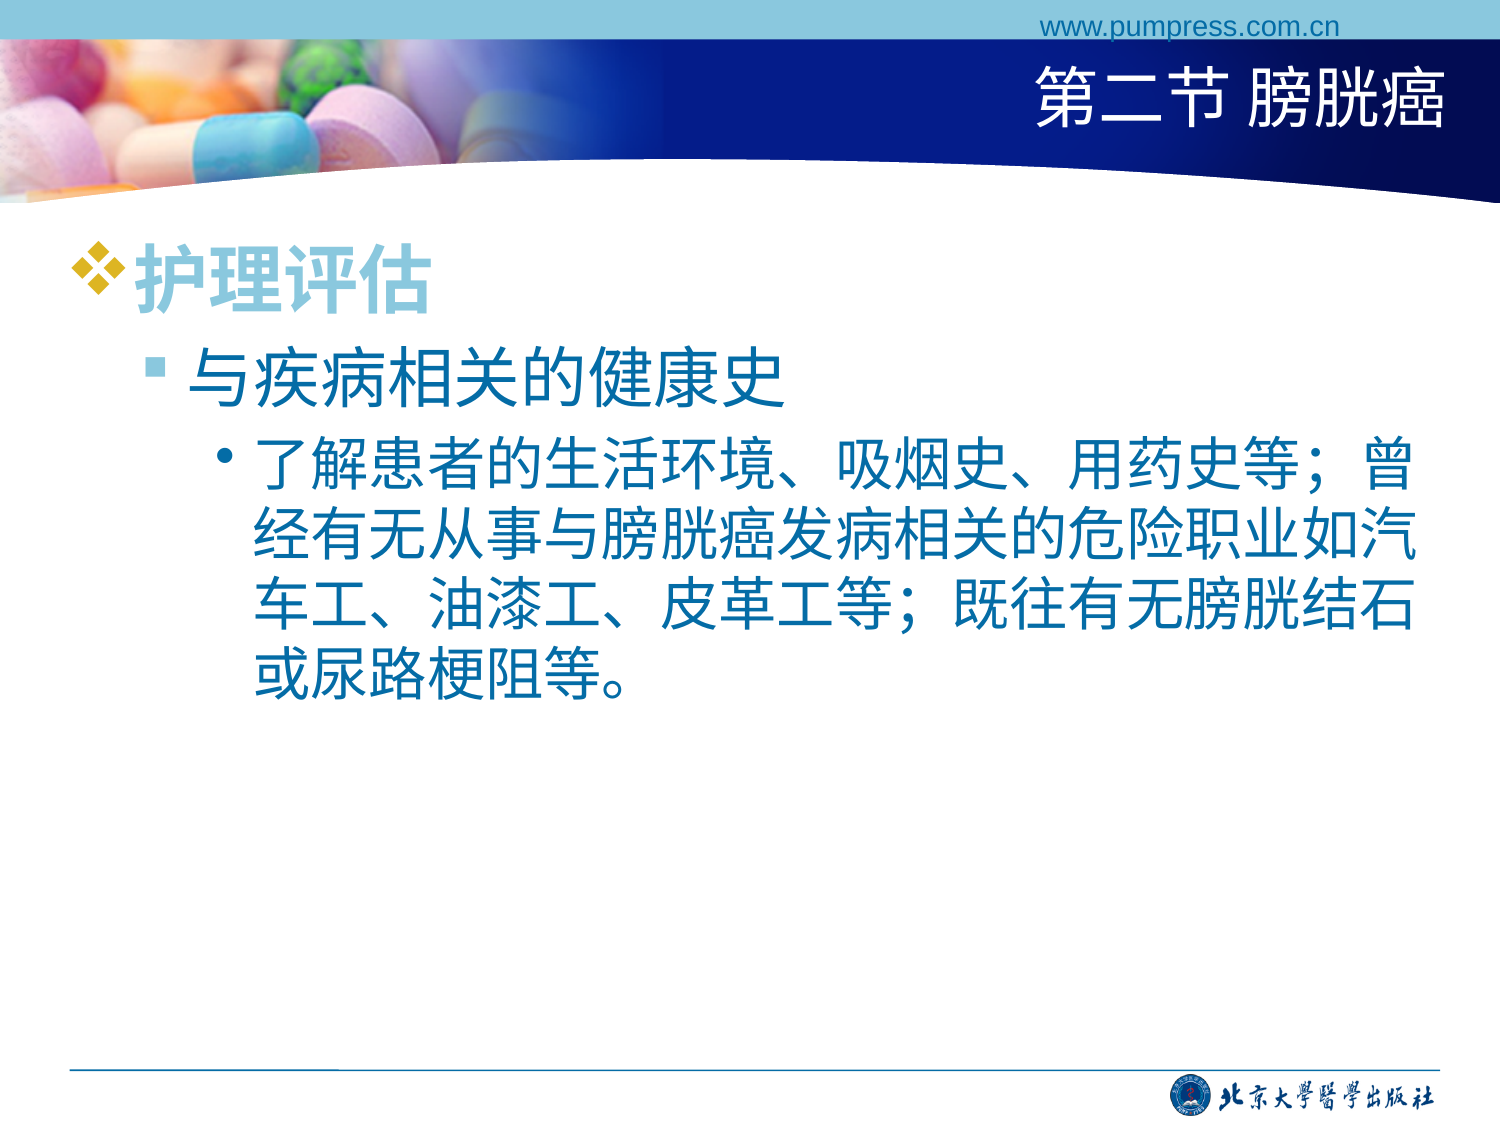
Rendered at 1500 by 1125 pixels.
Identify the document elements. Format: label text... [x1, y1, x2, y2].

slide_number www.pumpress.com.cn [1025, 0, 1463, 38]
list 护理评估 与疾病相关的健康史 了解患者的生活环境、吸烟史、用药史等；曾经有无从事与膀胱癌发病相关的危险职业如汽车工、油漆工、皮革工等；既往有无膀胱结石或尿路梗阻等。 [49, 224, 1463, 1026]
picture [1170, 1074, 1436, 1118]
title 第二节 膀胱癌 [137, 49, 1463, 143]
picture [0, 40, 1500, 203]
